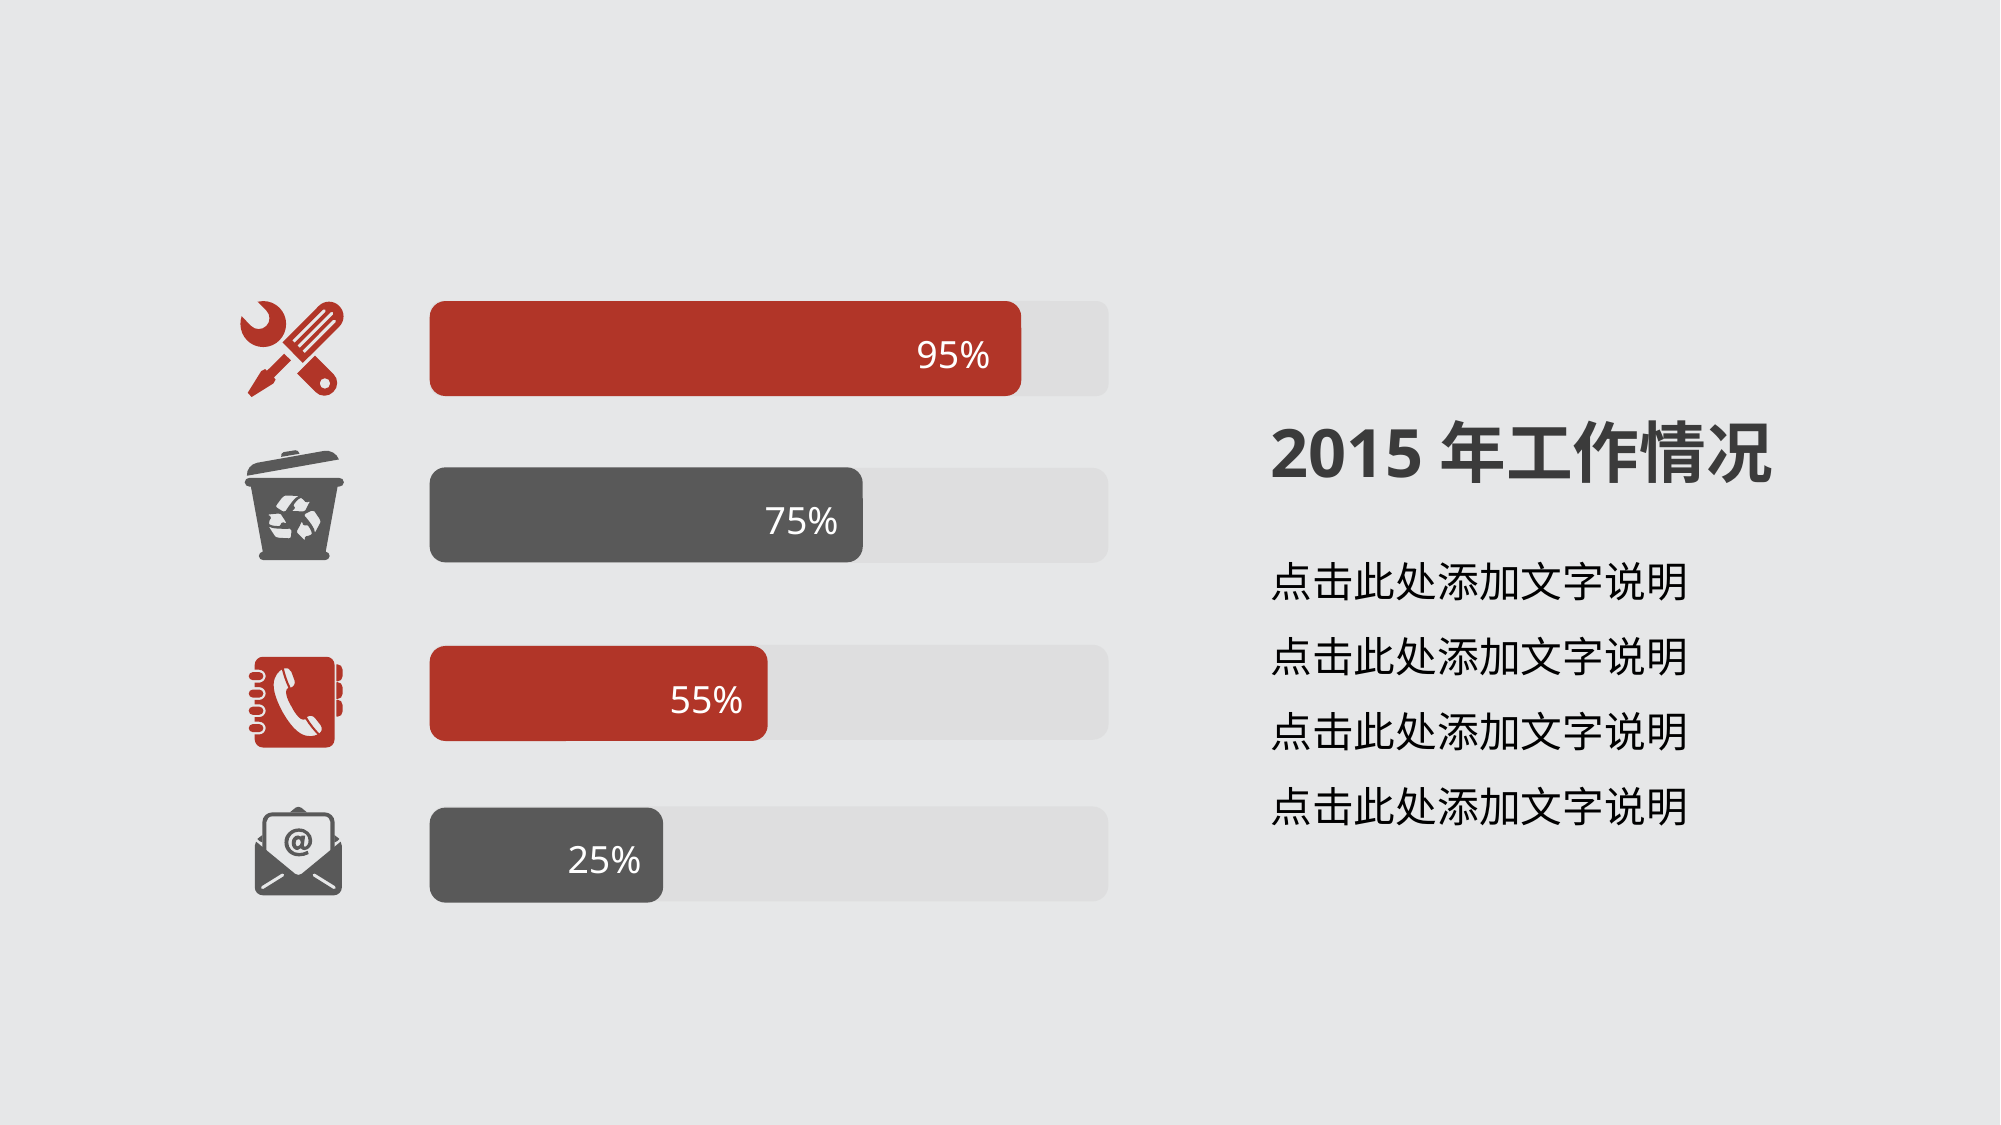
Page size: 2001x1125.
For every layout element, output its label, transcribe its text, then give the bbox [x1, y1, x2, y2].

text_box 55% [645, 668, 768, 729]
text_box 点击此处添加文字说明 点击此处添加文字说明 点击此处添加文字说明 点击此处添加文字说明 [1255, 523, 1978, 839]
text_box [850, 466, 1110, 564]
text_box [428, 806, 665, 904]
text_box [430, 805, 1110, 903]
text_box [428, 466, 864, 564]
text_box 75% [740, 490, 863, 550]
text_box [240, 300, 345, 398]
text_box [428, 644, 769, 743]
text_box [244, 449, 344, 561]
text_box 25% [543, 828, 666, 889]
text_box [254, 806, 342, 896]
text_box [248, 656, 343, 748]
text_box 95% [892, 323, 1015, 384]
text_box [431, 643, 1110, 741]
text_box [1006, 299, 1110, 398]
text_box 2015年工作情况 [1255, 403, 1894, 498]
text_box [428, 299, 1023, 398]
